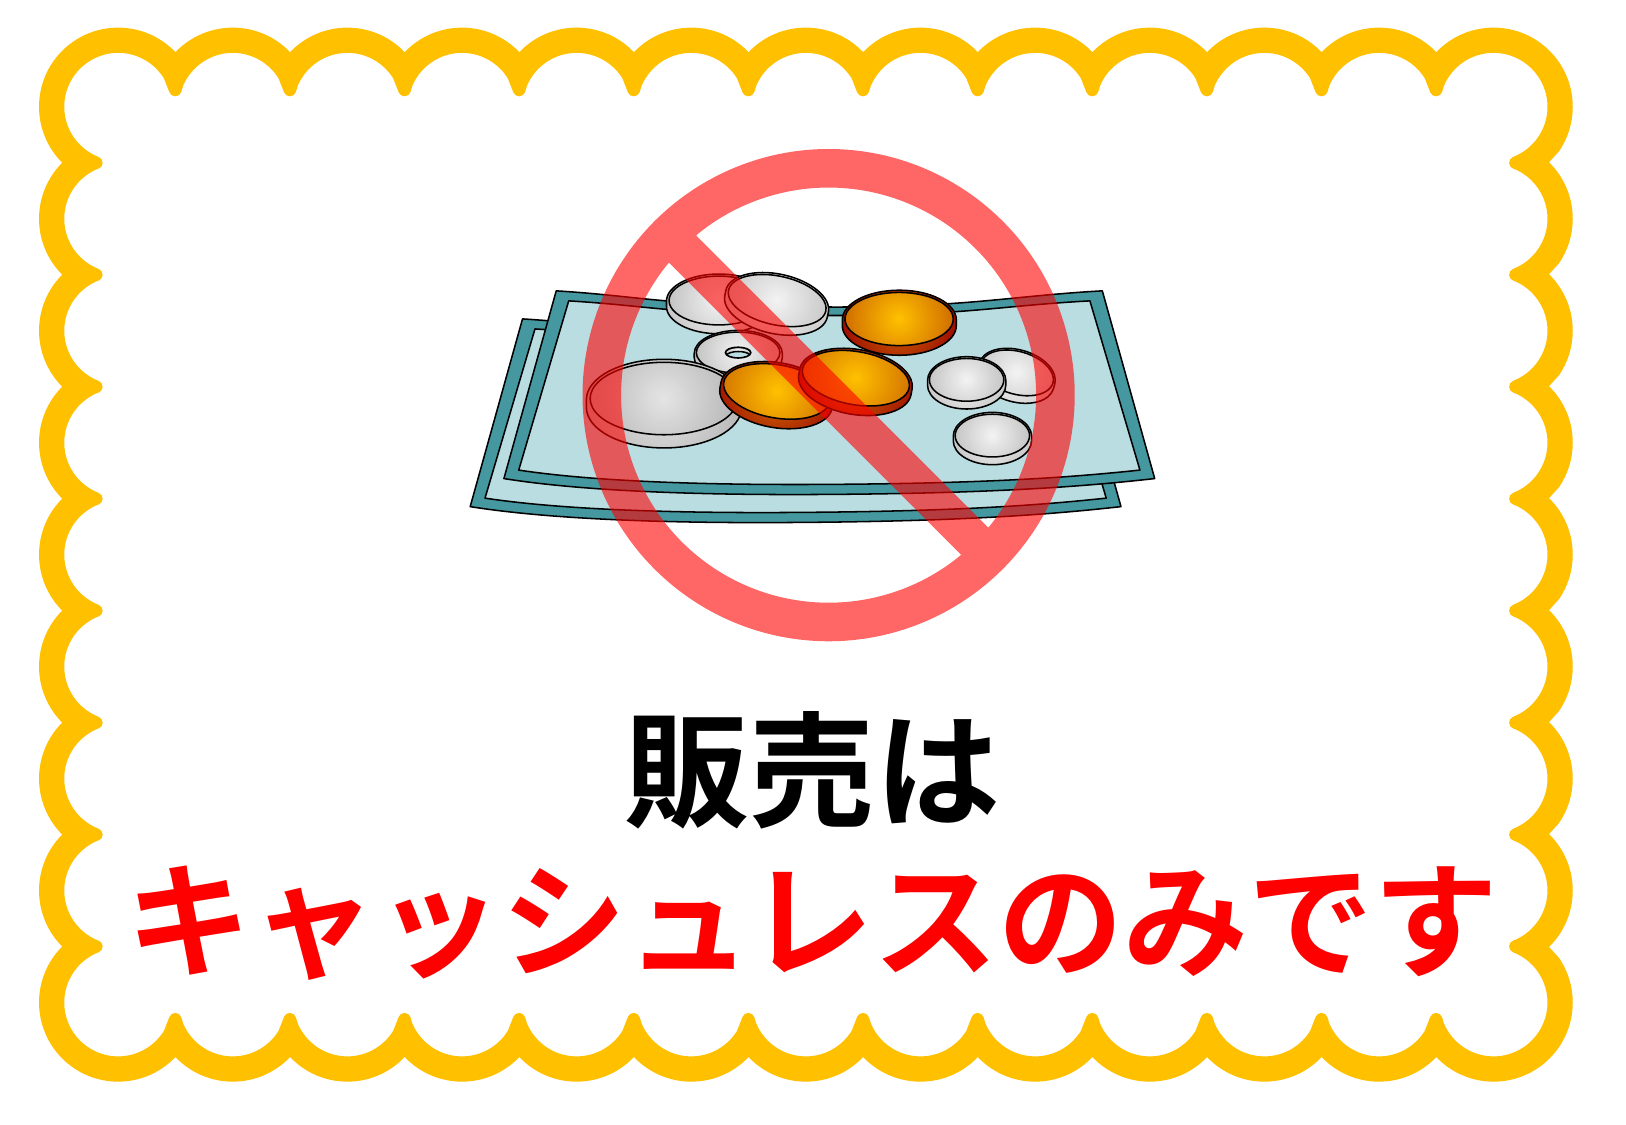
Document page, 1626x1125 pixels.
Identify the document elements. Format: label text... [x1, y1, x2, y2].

text_box [43, 31, 1569, 684]
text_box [469, 148, 1155, 642]
text_box [43, 1000, 1569, 1078]
text_box 販売は キャッシュレスのみです [0, 684, 1625, 1000]
